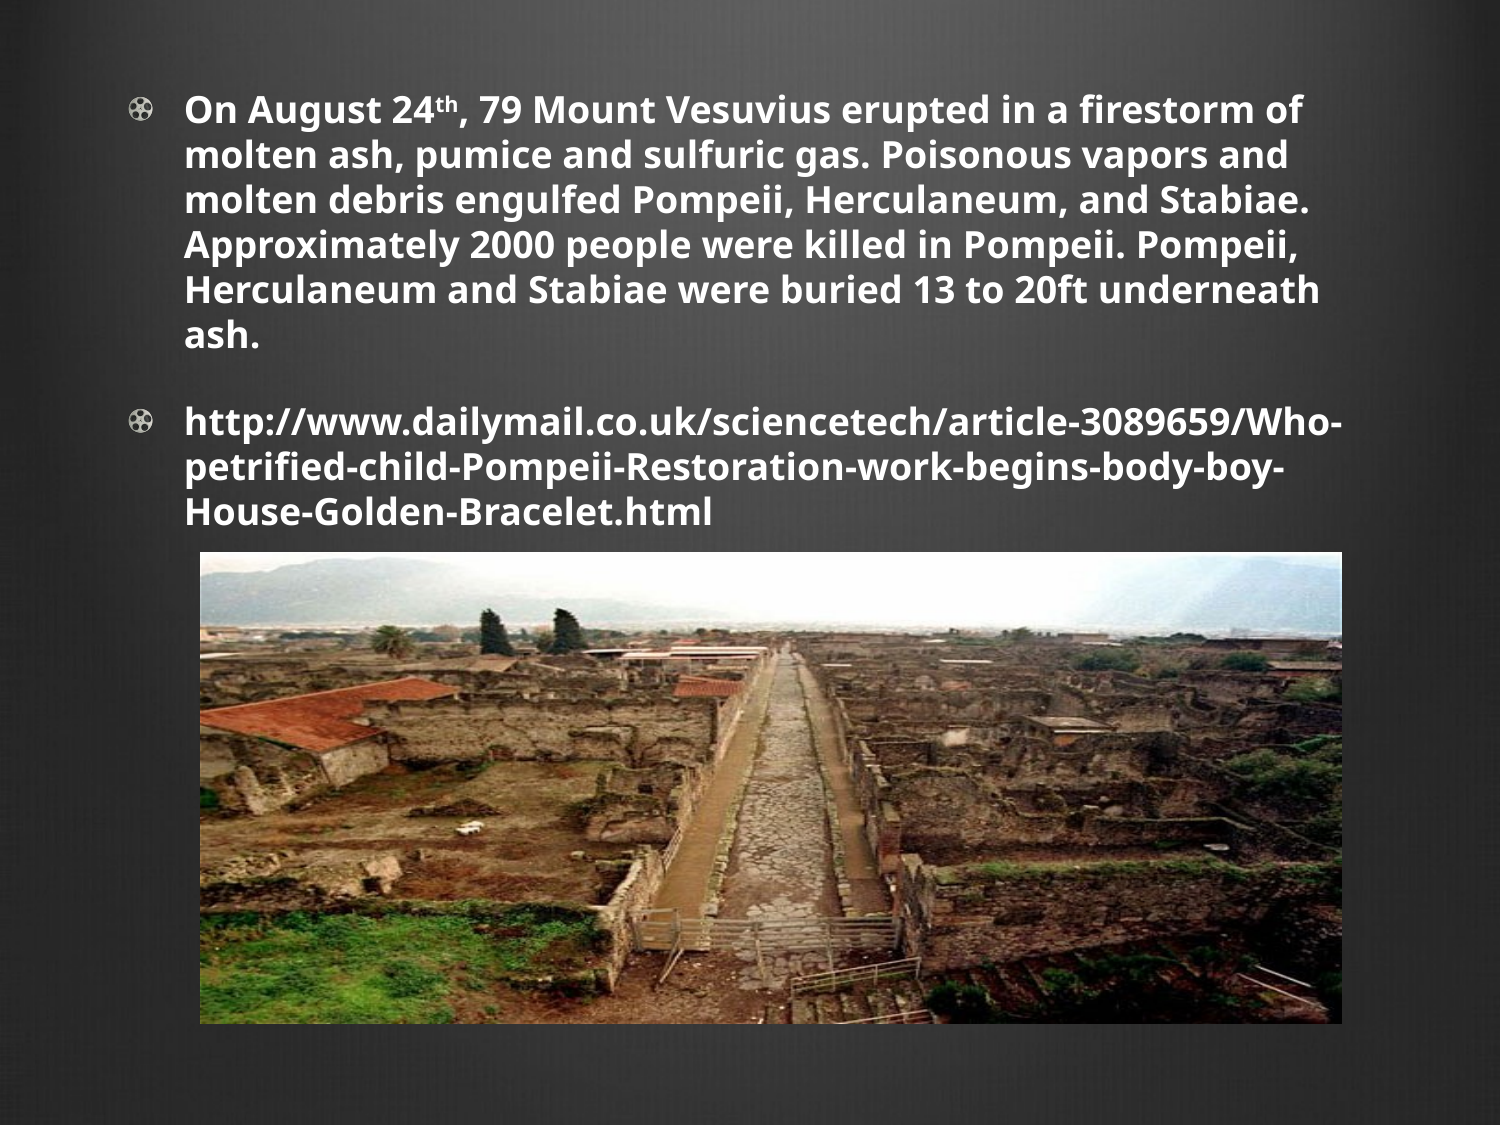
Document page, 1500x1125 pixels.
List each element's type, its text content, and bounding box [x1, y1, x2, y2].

picture [127, 95, 154, 122]
picture [127, 407, 154, 434]
picture [200, 552, 1342, 1024]
list On August 24th, 79 Mount Vesuvius erupted in a firestorm of molten ash, pumice and sulfuric gas. Poisonous vapors and molten debris engulfed Pompeii, Herculaneum, and Stabiae. Approximately 2000 people were killed in Pompeii. Pompeii, Herculaneum and Stabiae were buried 13 to 20ft underneath ash. http://www.dailymail.co.uk/sciencetech/article-3089659/Who-petrified-child-Pompeii-Restoration-work-begins-body-boy-House-Golden-Bracelet.html [112, 78, 1388, 1005]
